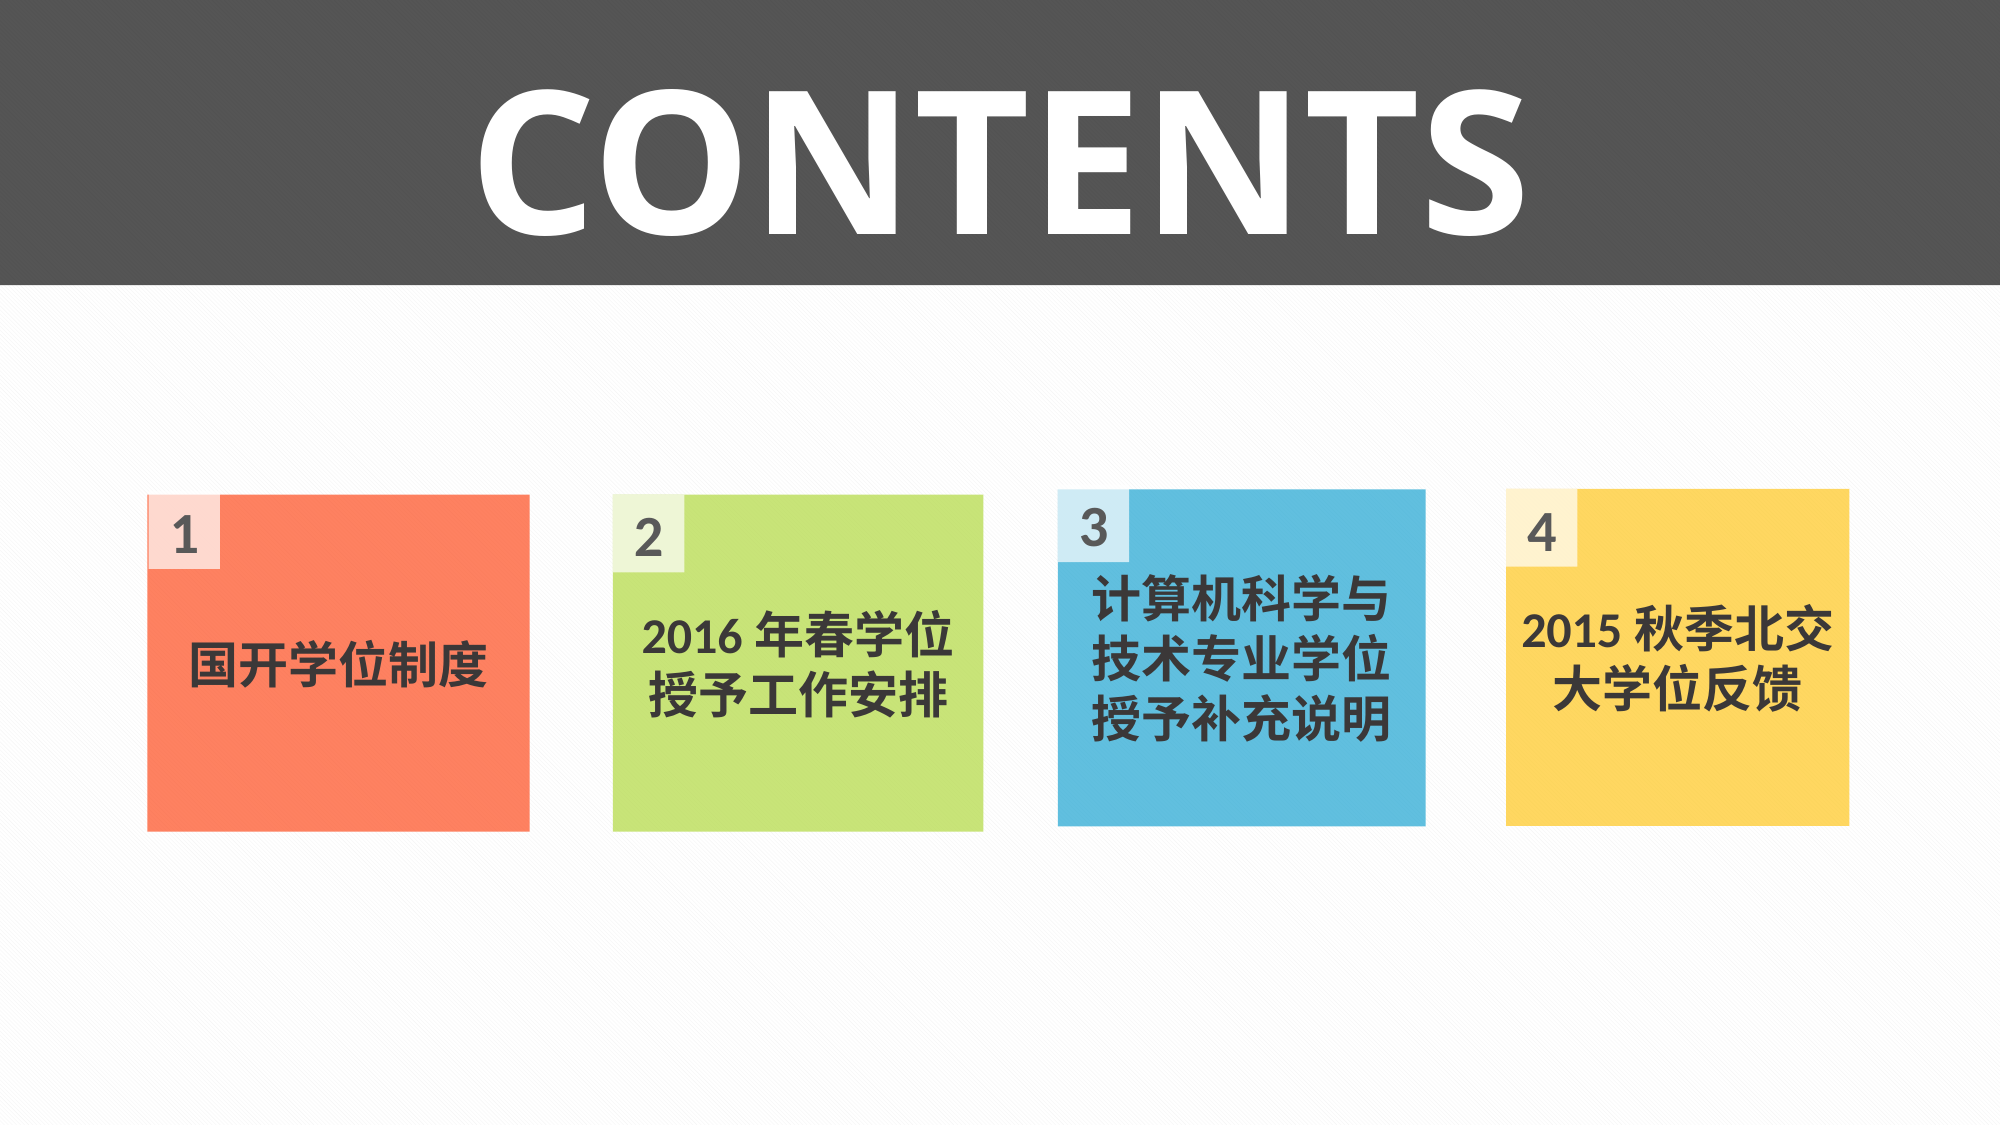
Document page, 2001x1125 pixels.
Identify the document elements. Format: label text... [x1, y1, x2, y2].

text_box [857, 0, 1143, 1125]
text_box 2016年春学位授予工作安排 [612, 493, 857, 833]
text_box 1 [148, 490, 221, 570]
text_box 2015秋季北交大学位反馈 [1505, 488, 1850, 827]
text_box 4 [1505, 488, 1578, 568]
text_box 国开学位制度 [146, 493, 531, 833]
text_box 2 [612, 493, 685, 573]
text_box 计算机科学与技术专业学位授予补充说明 [1143, 488, 1427, 827]
